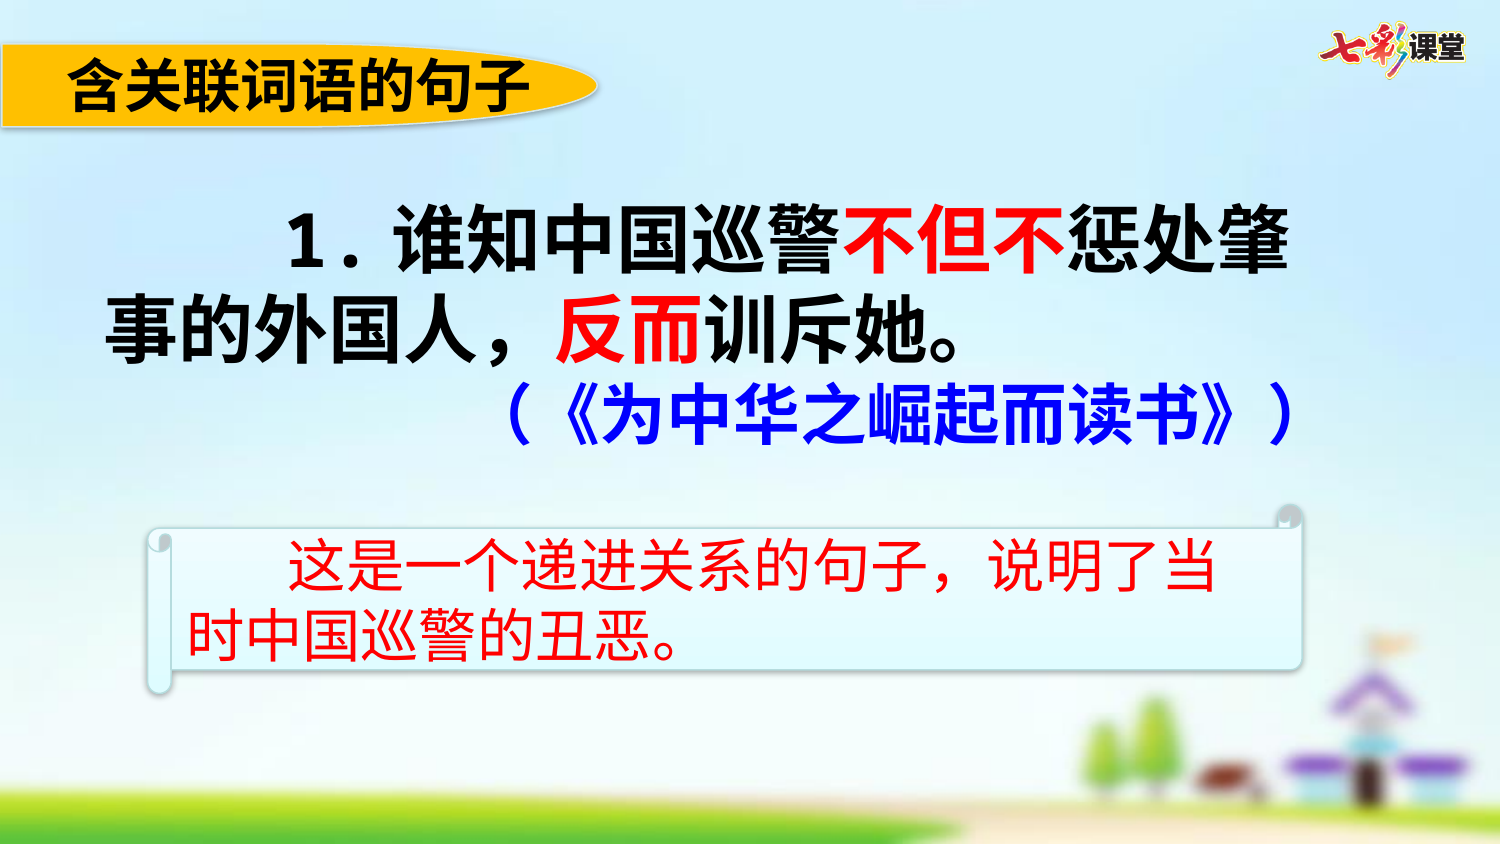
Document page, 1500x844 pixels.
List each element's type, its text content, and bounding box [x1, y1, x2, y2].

text_box 1.谁知中国巡警不但不惩处肇事的外国人，反而训斥她。 （《为中华之崛起而读书》） [88, 185, 1365, 461]
text_box 这是一个递进关系的句子，说明了当时中国巡警的丑恶。 [146, 503, 1303, 695]
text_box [0, 43, 629, 128]
picture [0, 0, 1500, 844]
